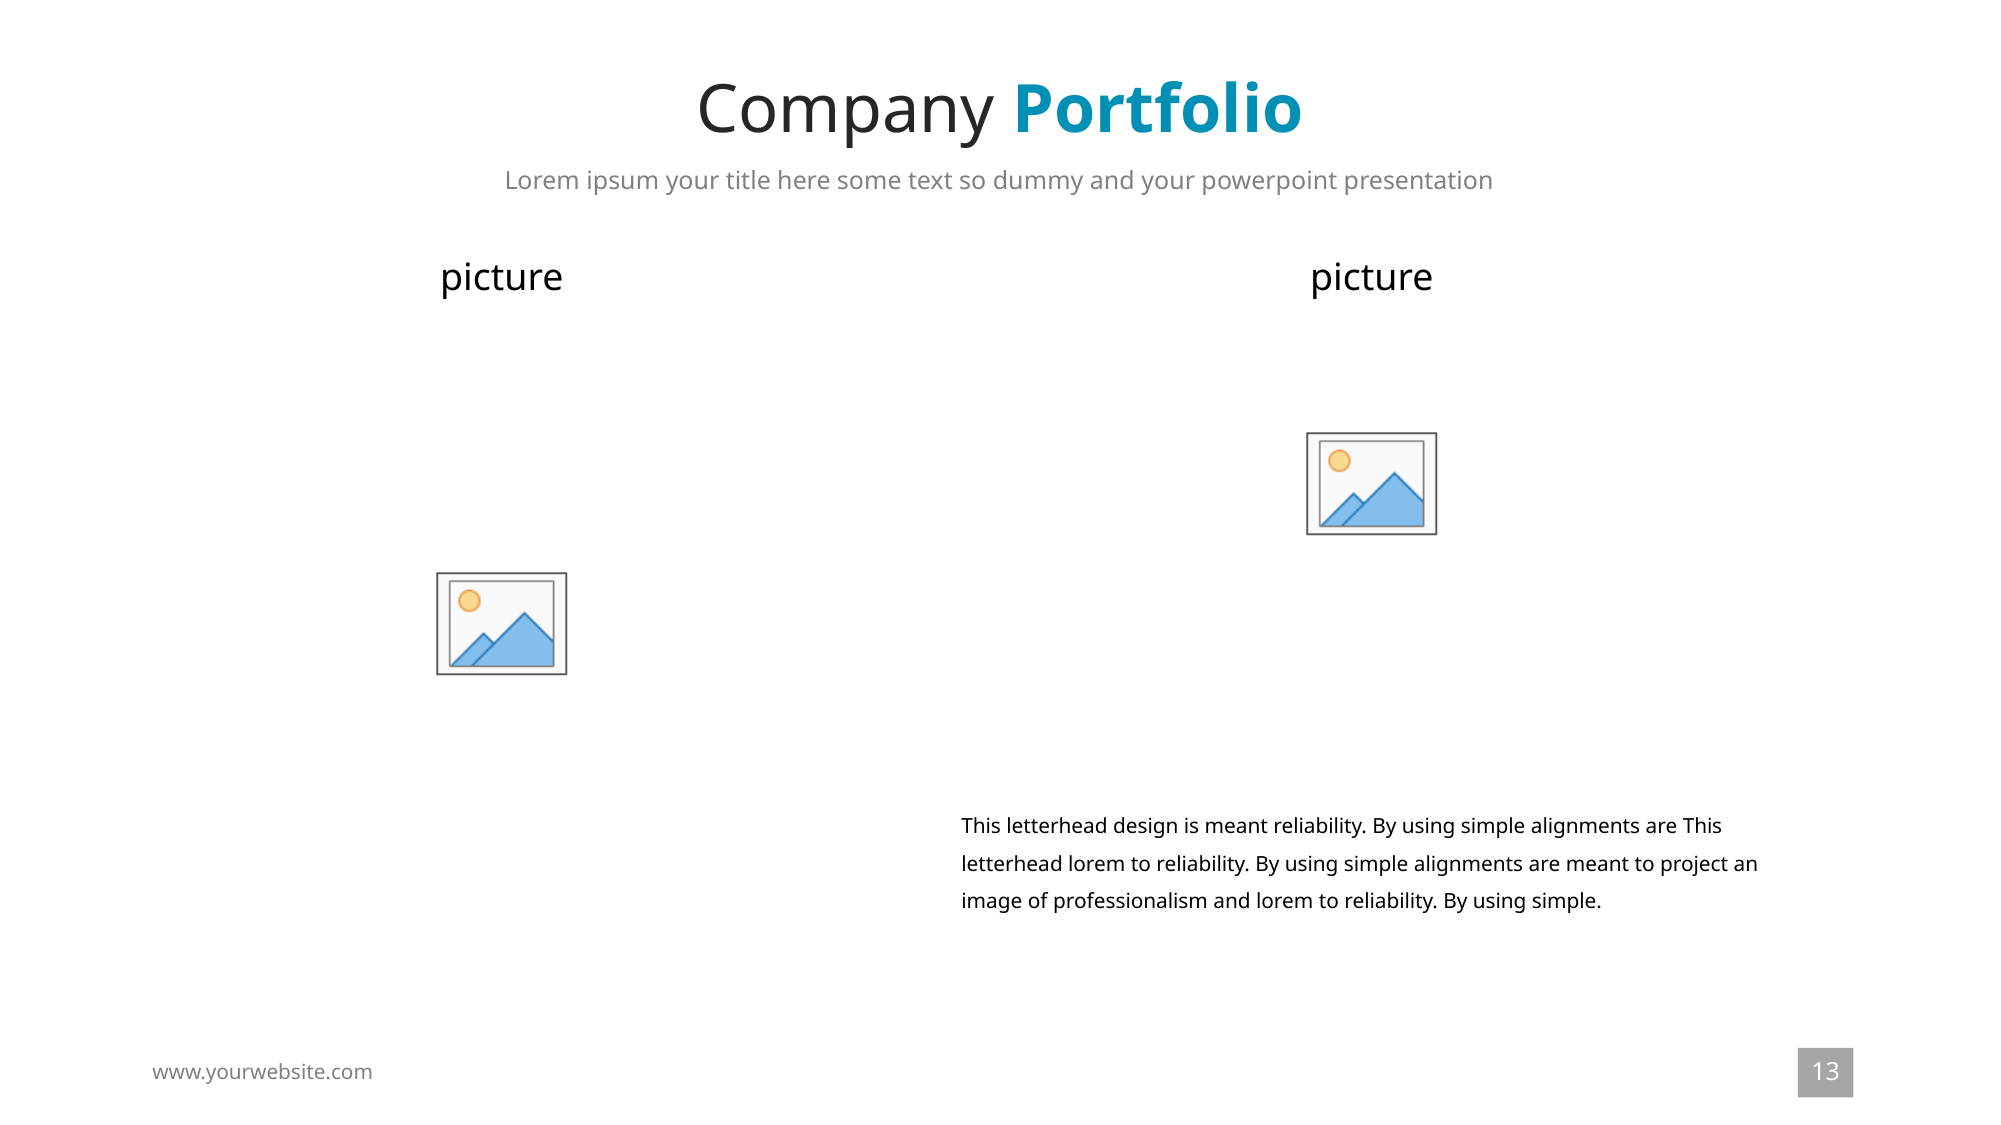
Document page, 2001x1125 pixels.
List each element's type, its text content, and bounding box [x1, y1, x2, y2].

slide_number 13 [1788, 1042, 1863, 1103]
picture [137, 245, 867, 1004]
picture [881, 245, 1863, 723]
title Company Portfolio [137, 55, 1863, 160]
footer www.yourwebsite.com [137, 1042, 415, 1103]
text_box This letterhead design is meant reliability. By using simple alignments are This letterhead lorem to reliability. By using simple alignments are meant to project an image of professionalism and lorem to reliability. By using simple. [961, 801, 1782, 912]
list Lorem ipsum your title here some text so dummy and your powerpoint presentation [137, 160, 1863, 207]
